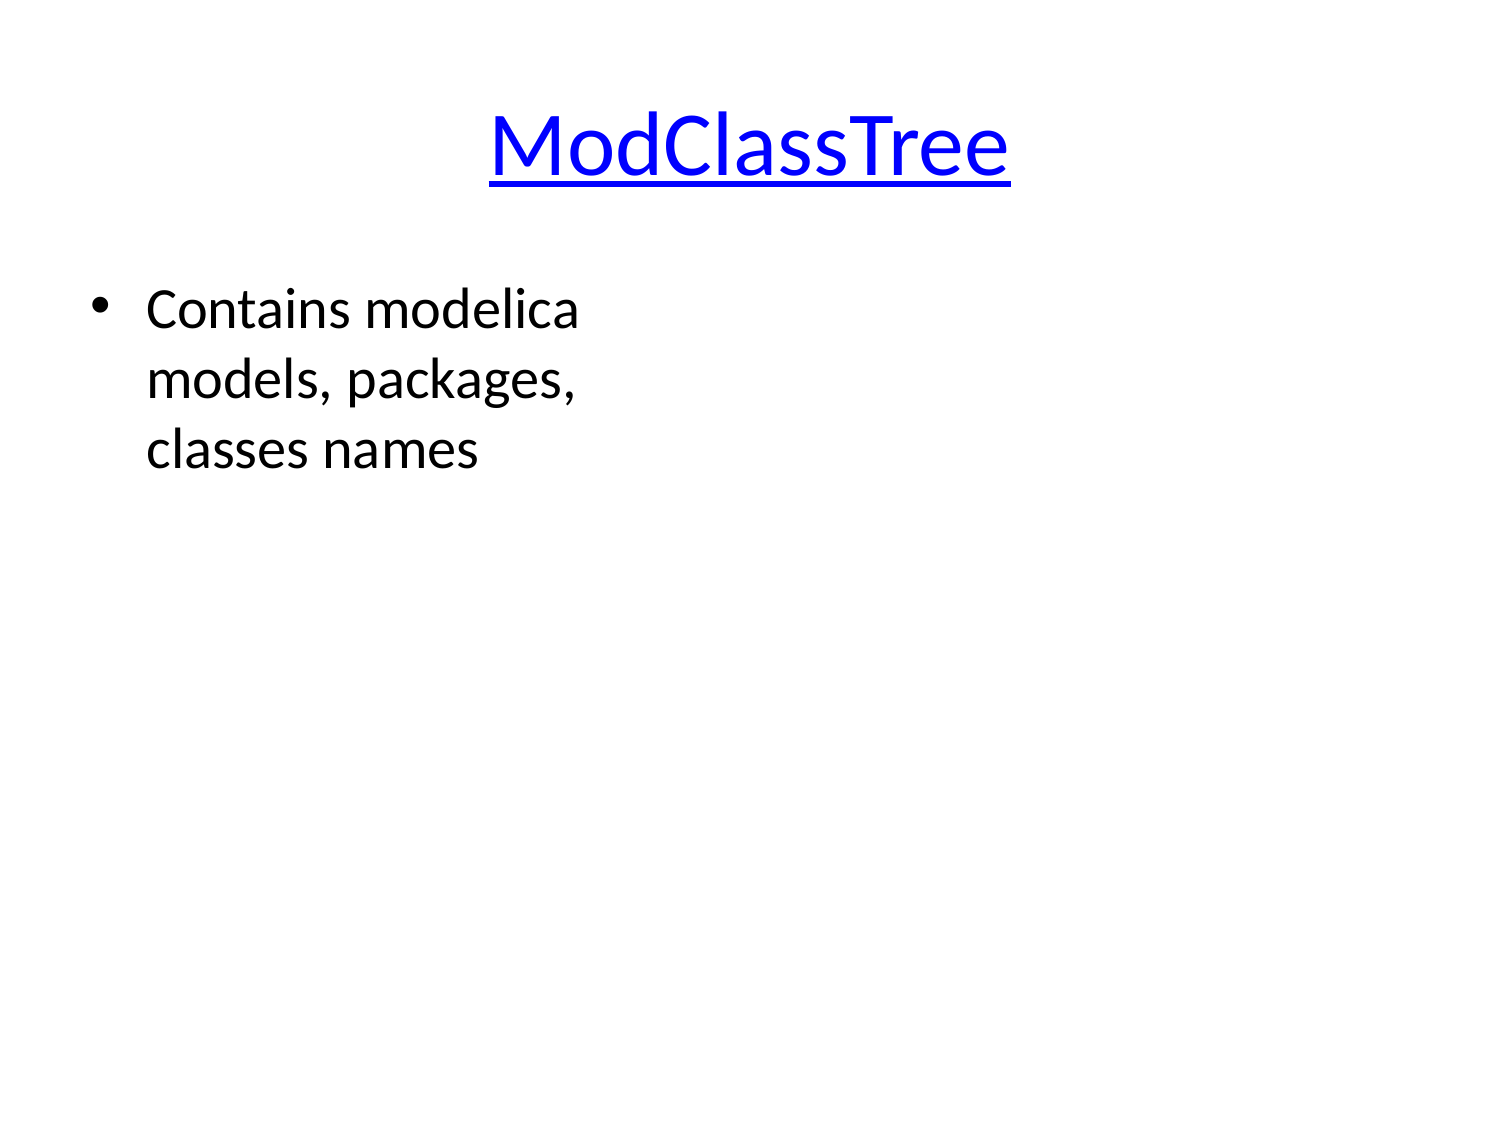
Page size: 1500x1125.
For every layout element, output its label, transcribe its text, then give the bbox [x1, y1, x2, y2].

title ModClassTree [75, 45, 1425, 233]
list Contains modelica models, packages, classes names [75, 262, 738, 1005]
